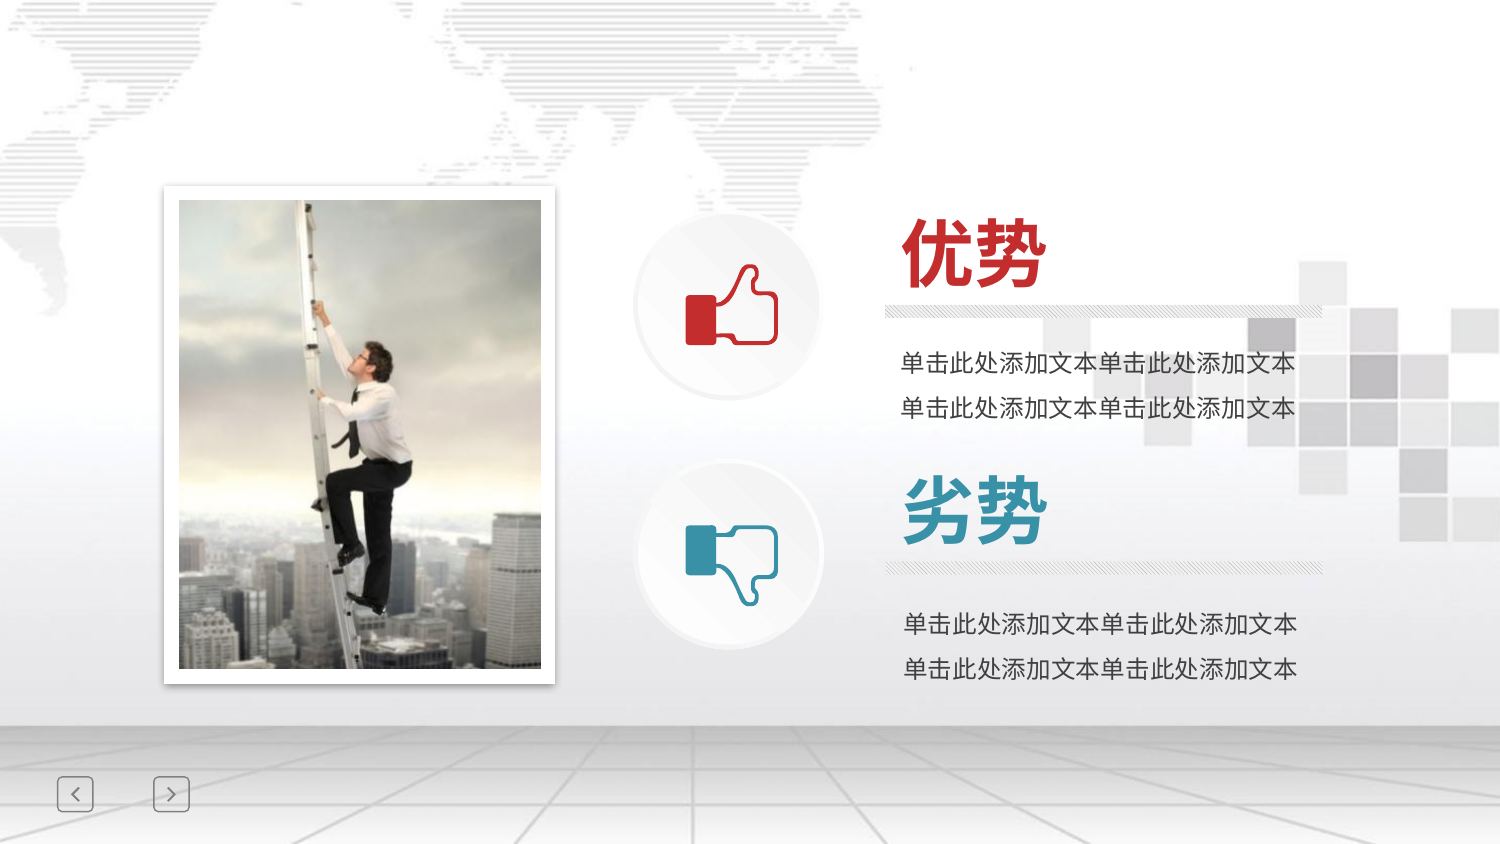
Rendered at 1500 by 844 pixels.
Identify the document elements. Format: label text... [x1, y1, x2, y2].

text_box 优势 [886, 200, 1064, 303]
text_box 单击此处添加文本单击此处添加文本 单击此处添加文本单击此处添加文本 [885, 326, 1337, 474]
text_box [883, 303, 1324, 320]
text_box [633, 209, 825, 401]
text_box 劣势 [886, 474, 1065, 559]
text_box 单击此处添加文本单击此处添加文本 单击此处添加文本单击此处添加文本 [888, 587, 1339, 691]
picture [0, 0, 1500, 844]
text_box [633, 458, 825, 650]
text_box [884, 559, 1325, 577]
